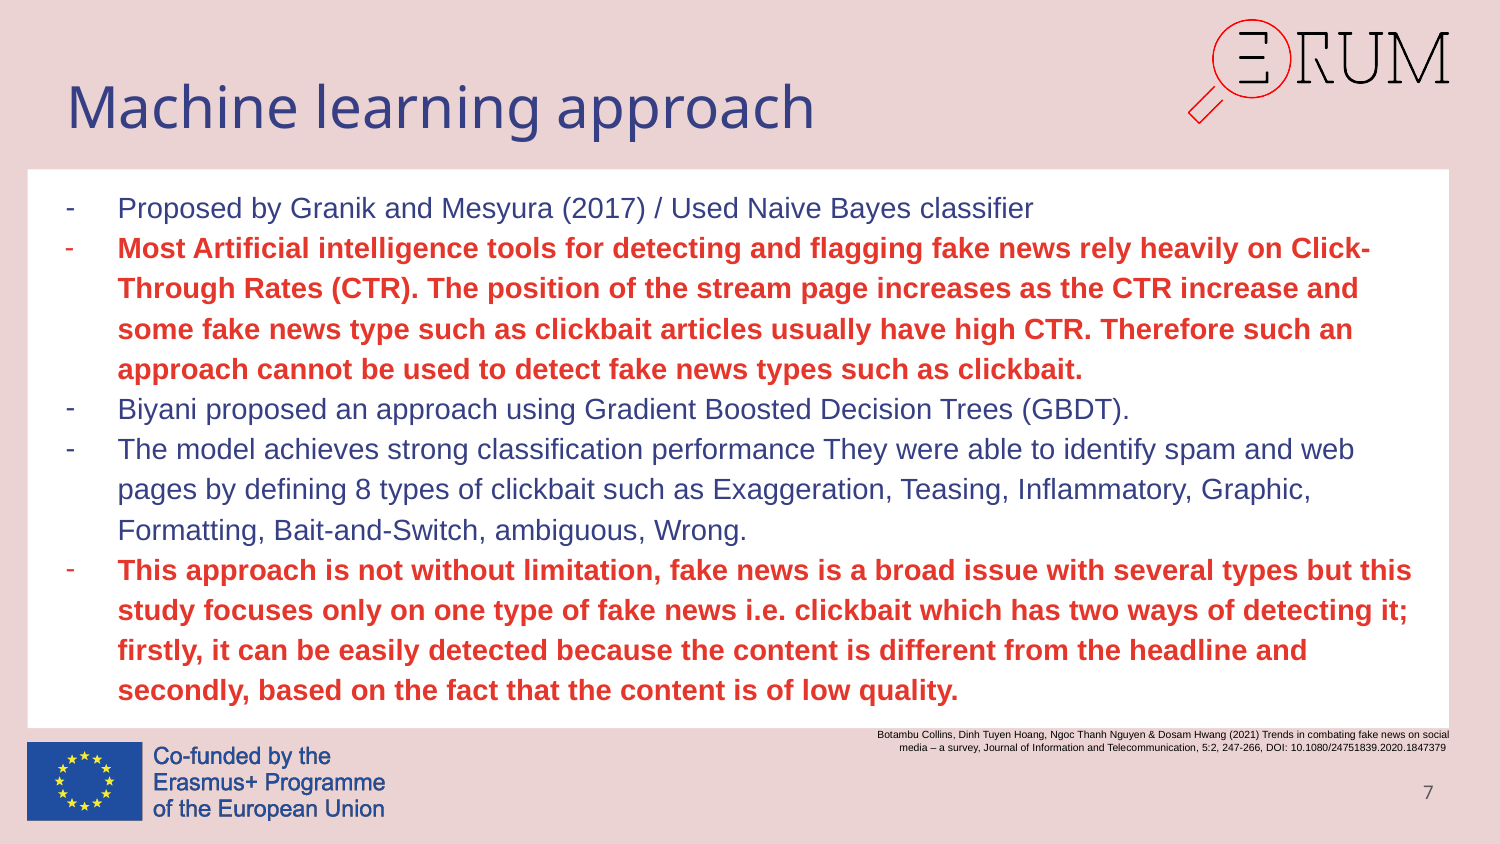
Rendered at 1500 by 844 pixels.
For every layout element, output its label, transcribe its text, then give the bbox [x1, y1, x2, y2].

list Proposed by Granik and Mesyura (2017) / Used Naive Bayes classifier Most Artificial intelligence tools for detecting and flagging fake news rely heavily on Click-Through Rates (CTR). The position of the stream page increases as the CTR increase and some fake news type such as clickbait articles usually have high CTR. Therefore such an approach cannot be used to detect fake news types such as clickbait. Biyani proposed an approach using Gradient Boosted Decision Trees (GBDT). The model achieves strong classification performance They were able to identify spam and web pages by defining 8 types of clickbait such as Exaggeration, Teasing, Inflammatory, Graphic, Formatting, Bait-and-Switch, ambiguous, Wrong. This approach is not without limitation, fake news is a broad issue with several types but this study focuses only on one type of fake news i.e. clickbait which has two ways of detecting it; firstly, it can be easily detected because the content is different from the headline and secondly, based on the fact that the content is of low quality. [27, 169, 1449, 729]
title Machine learning approach [51, 55, 1168, 150]
picture [1136, 0, 1500, 137]
slide_number 7 [1358, 766, 1449, 826]
text_box Botambu Collins, Dinh Tuyen Hoang, Ngoc Thanh Nguyen & Dosam Hwang (2021) Trends in combating fake news on social media – a survey, Journal of Information and Telecommunication, 5:2, 247-266, DOI: 10.1080/24751839.2020.1847379 [851, 715, 1467, 766]
picture [27, 742, 385, 821]
